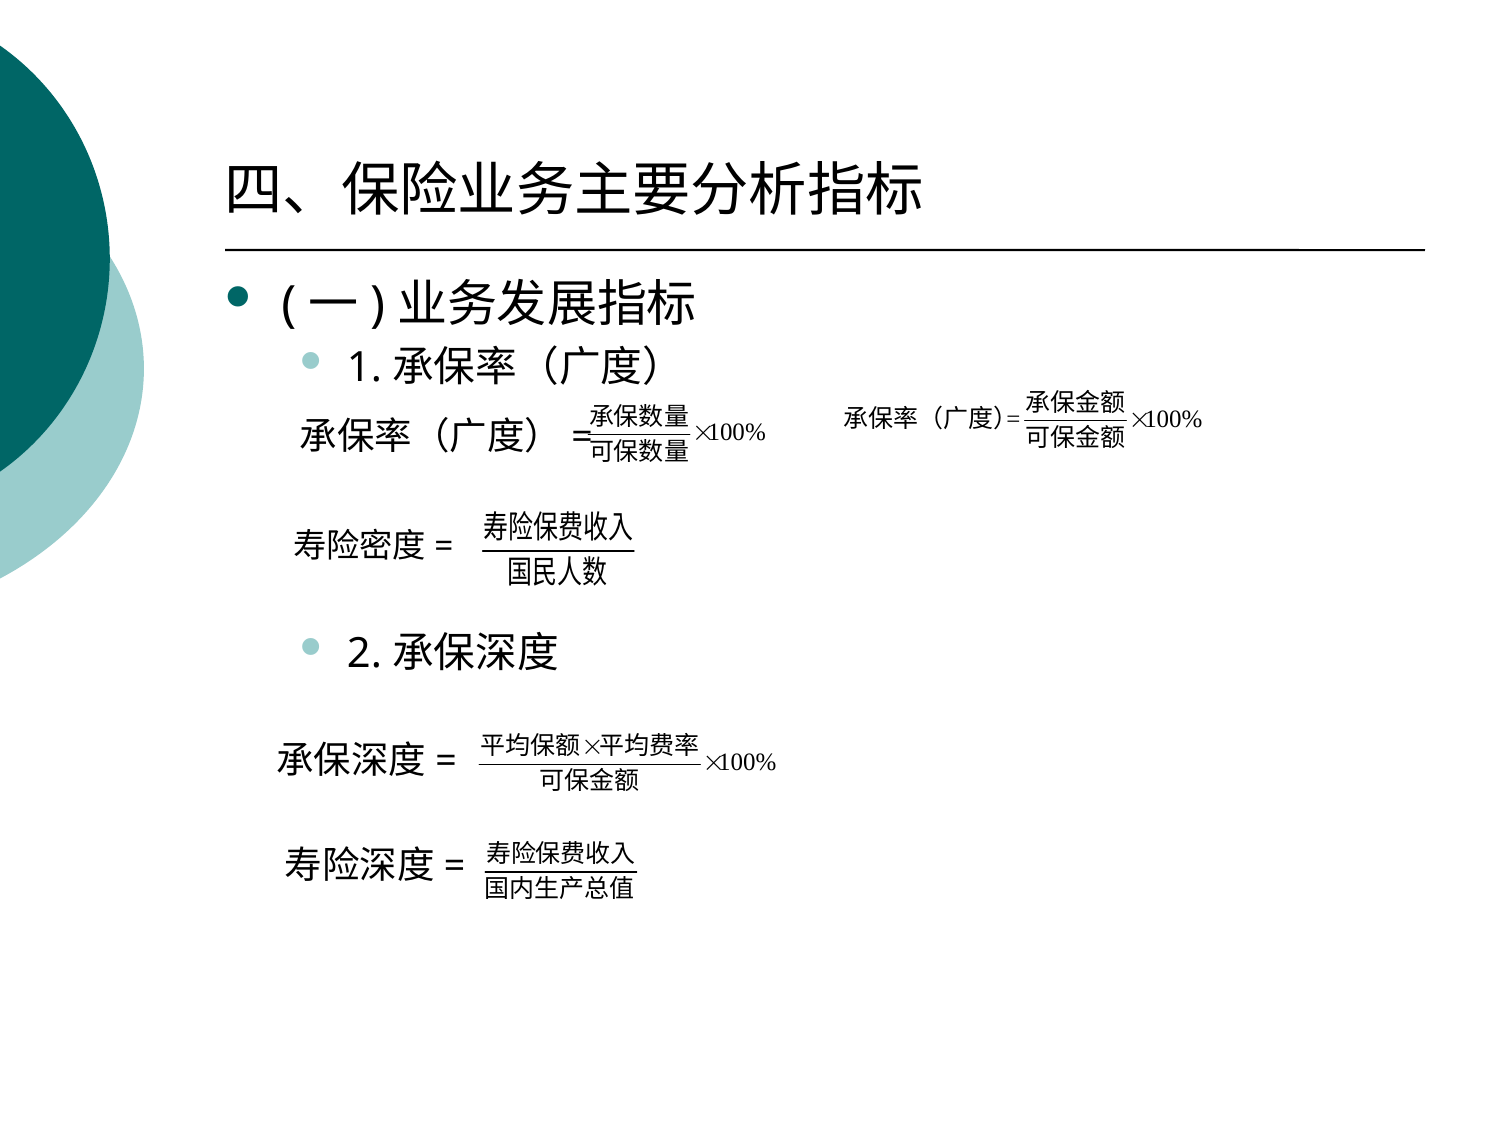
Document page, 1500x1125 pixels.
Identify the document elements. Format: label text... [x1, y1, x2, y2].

list (一)业务发展指标 1.承保率（广度） 承保率（广度）= 寿险密度= 2.承保深度 承保深度= 寿险深度= [209, 263, 1473, 1097]
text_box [840, 385, 1208, 455]
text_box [480, 836, 642, 906]
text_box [478, 505, 639, 594]
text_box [583, 398, 770, 469]
title 四、保险业务主要分析指标 [209, 82, 1410, 230]
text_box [474, 728, 782, 798]
